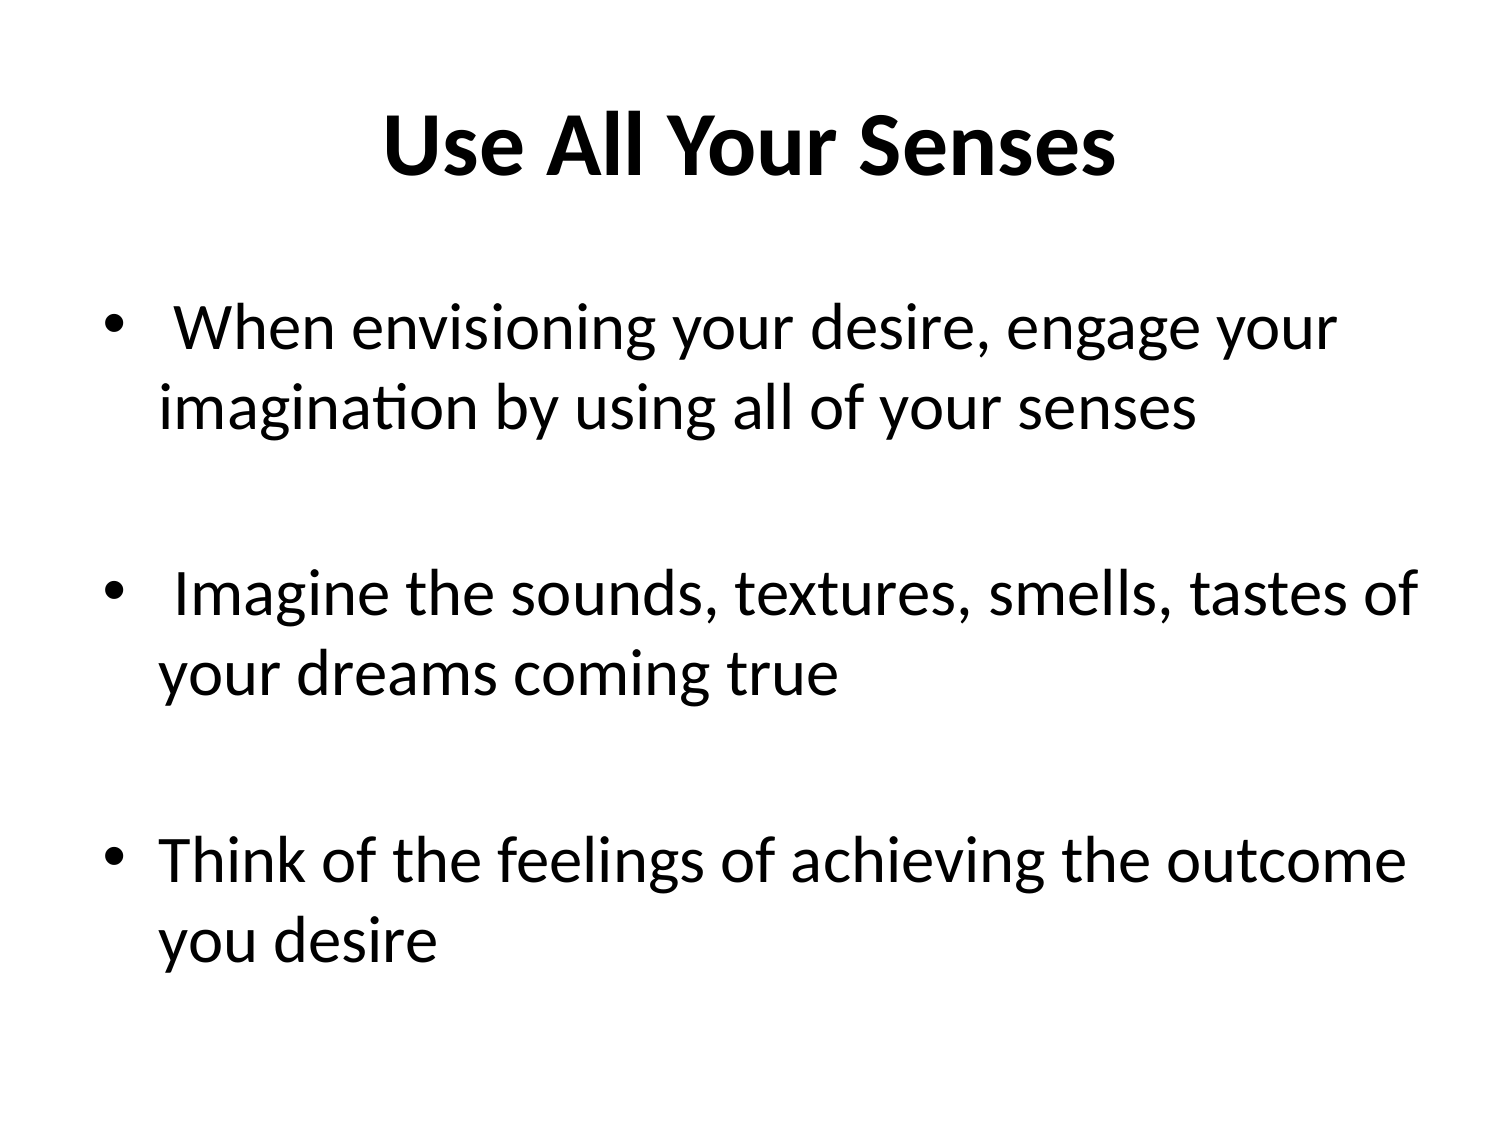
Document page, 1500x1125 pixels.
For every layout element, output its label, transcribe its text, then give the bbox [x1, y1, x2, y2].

title Use All Your Senses [75, 45, 1425, 233]
list When envisioning your desire, engage your imagination by using all of your senses Imagine the sounds, textures, smells, tastes of your dreams coming true Think of the feelings of achieving the outcome you desire [87, 275, 1438, 1018]
